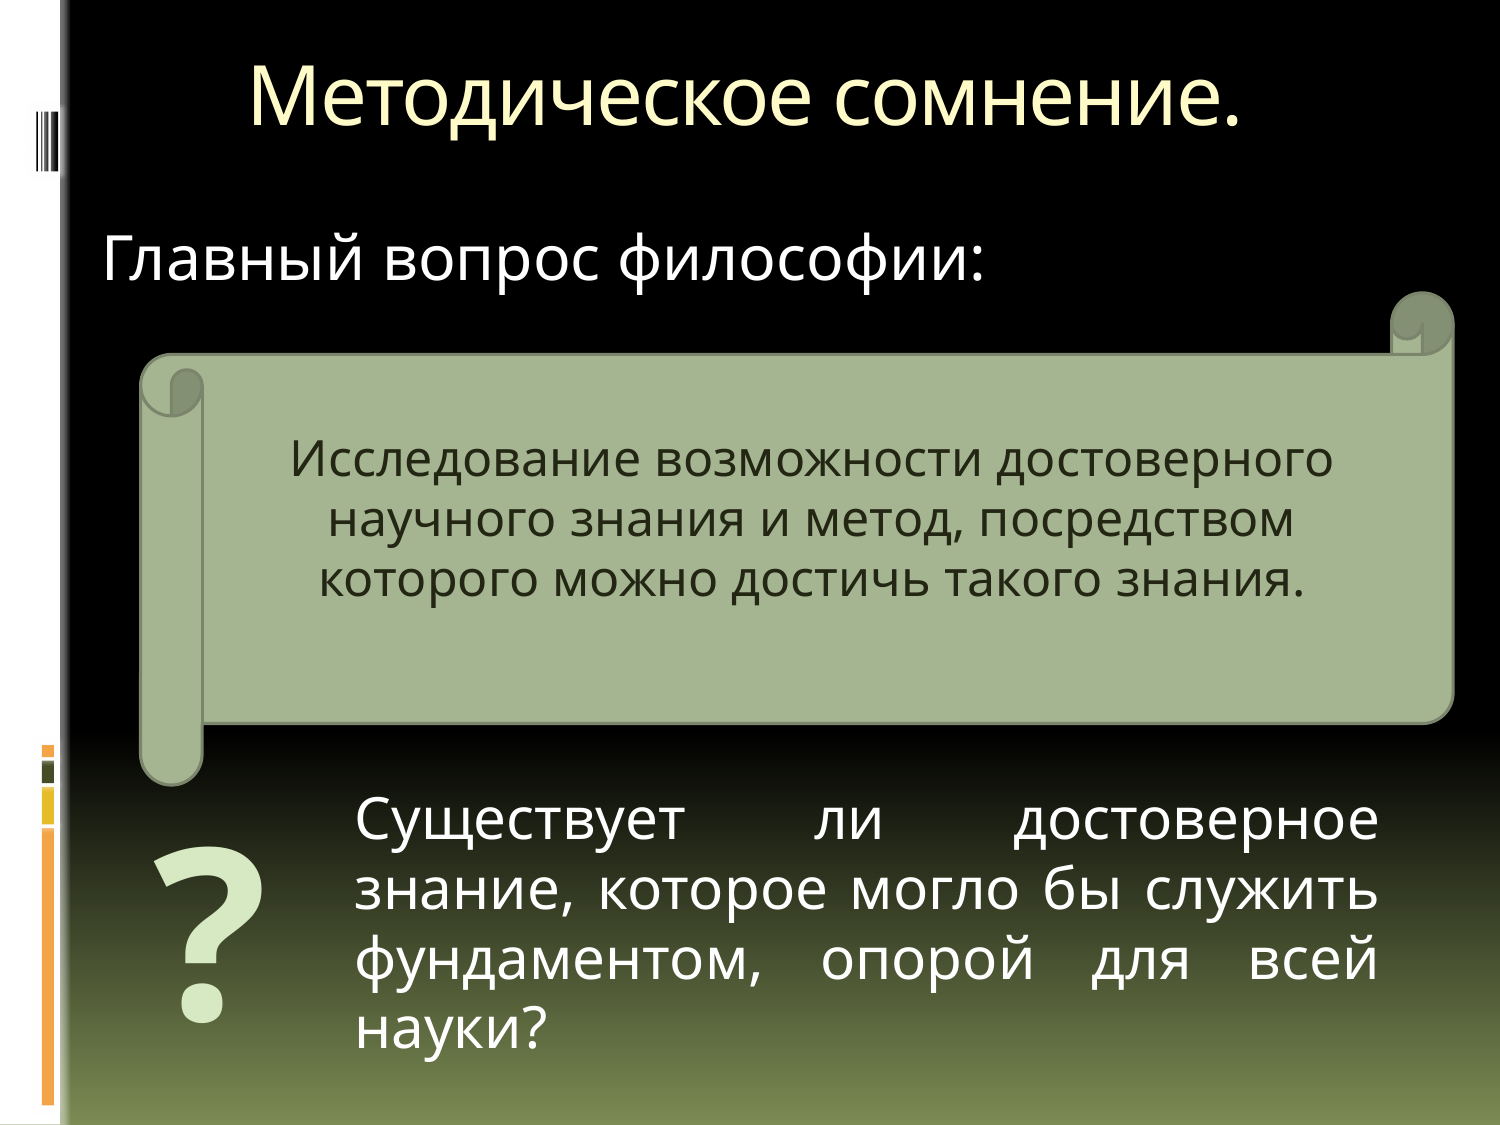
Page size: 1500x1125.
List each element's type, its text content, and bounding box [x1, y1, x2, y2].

text_box ? [117, 773, 305, 1076]
list Главный вопрос философии: [75, 210, 1425, 1059]
text_box Исследование возможности достоверного научного знания и метод, посредством которого можно достичь такого знания. [138, 291, 1455, 773]
text_box Существует ли достоверное знание, которое могло бы служить фундаментом, опорой для всей науки? [339, 773, 1395, 1069]
title Методическое сомнение. [70, 35, 1421, 265]
